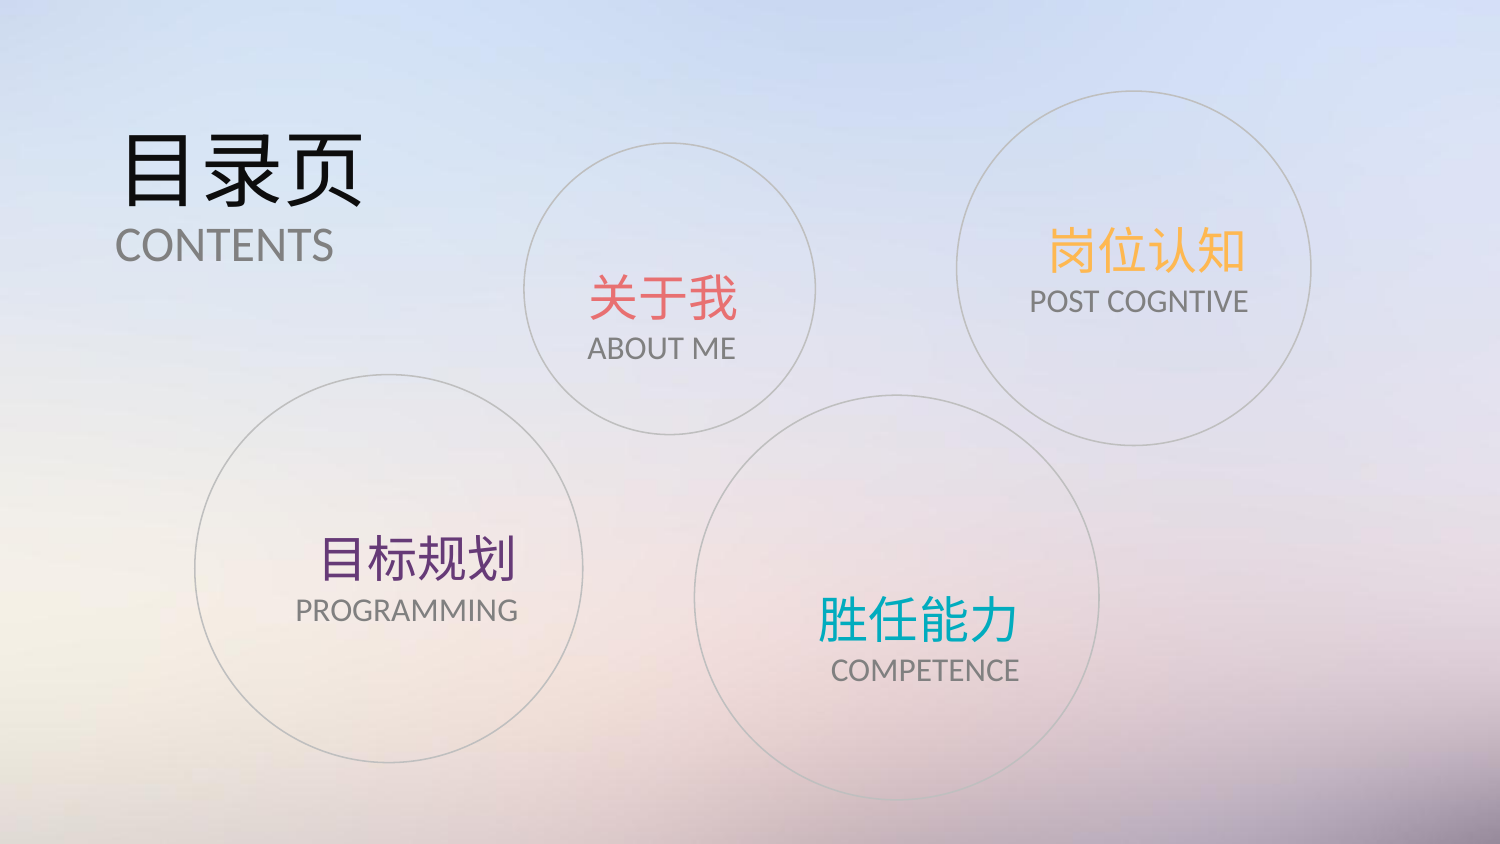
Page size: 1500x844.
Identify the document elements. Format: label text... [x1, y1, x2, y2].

text_box 目录页 [101, 109, 382, 204]
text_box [194, 374, 583, 763]
picture [0, 0, 1500, 844]
text_box CONTENTS [100, 204, 396, 280]
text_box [956, 91, 1311, 446]
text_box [523, 143, 869, 435]
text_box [694, 395, 1099, 800]
